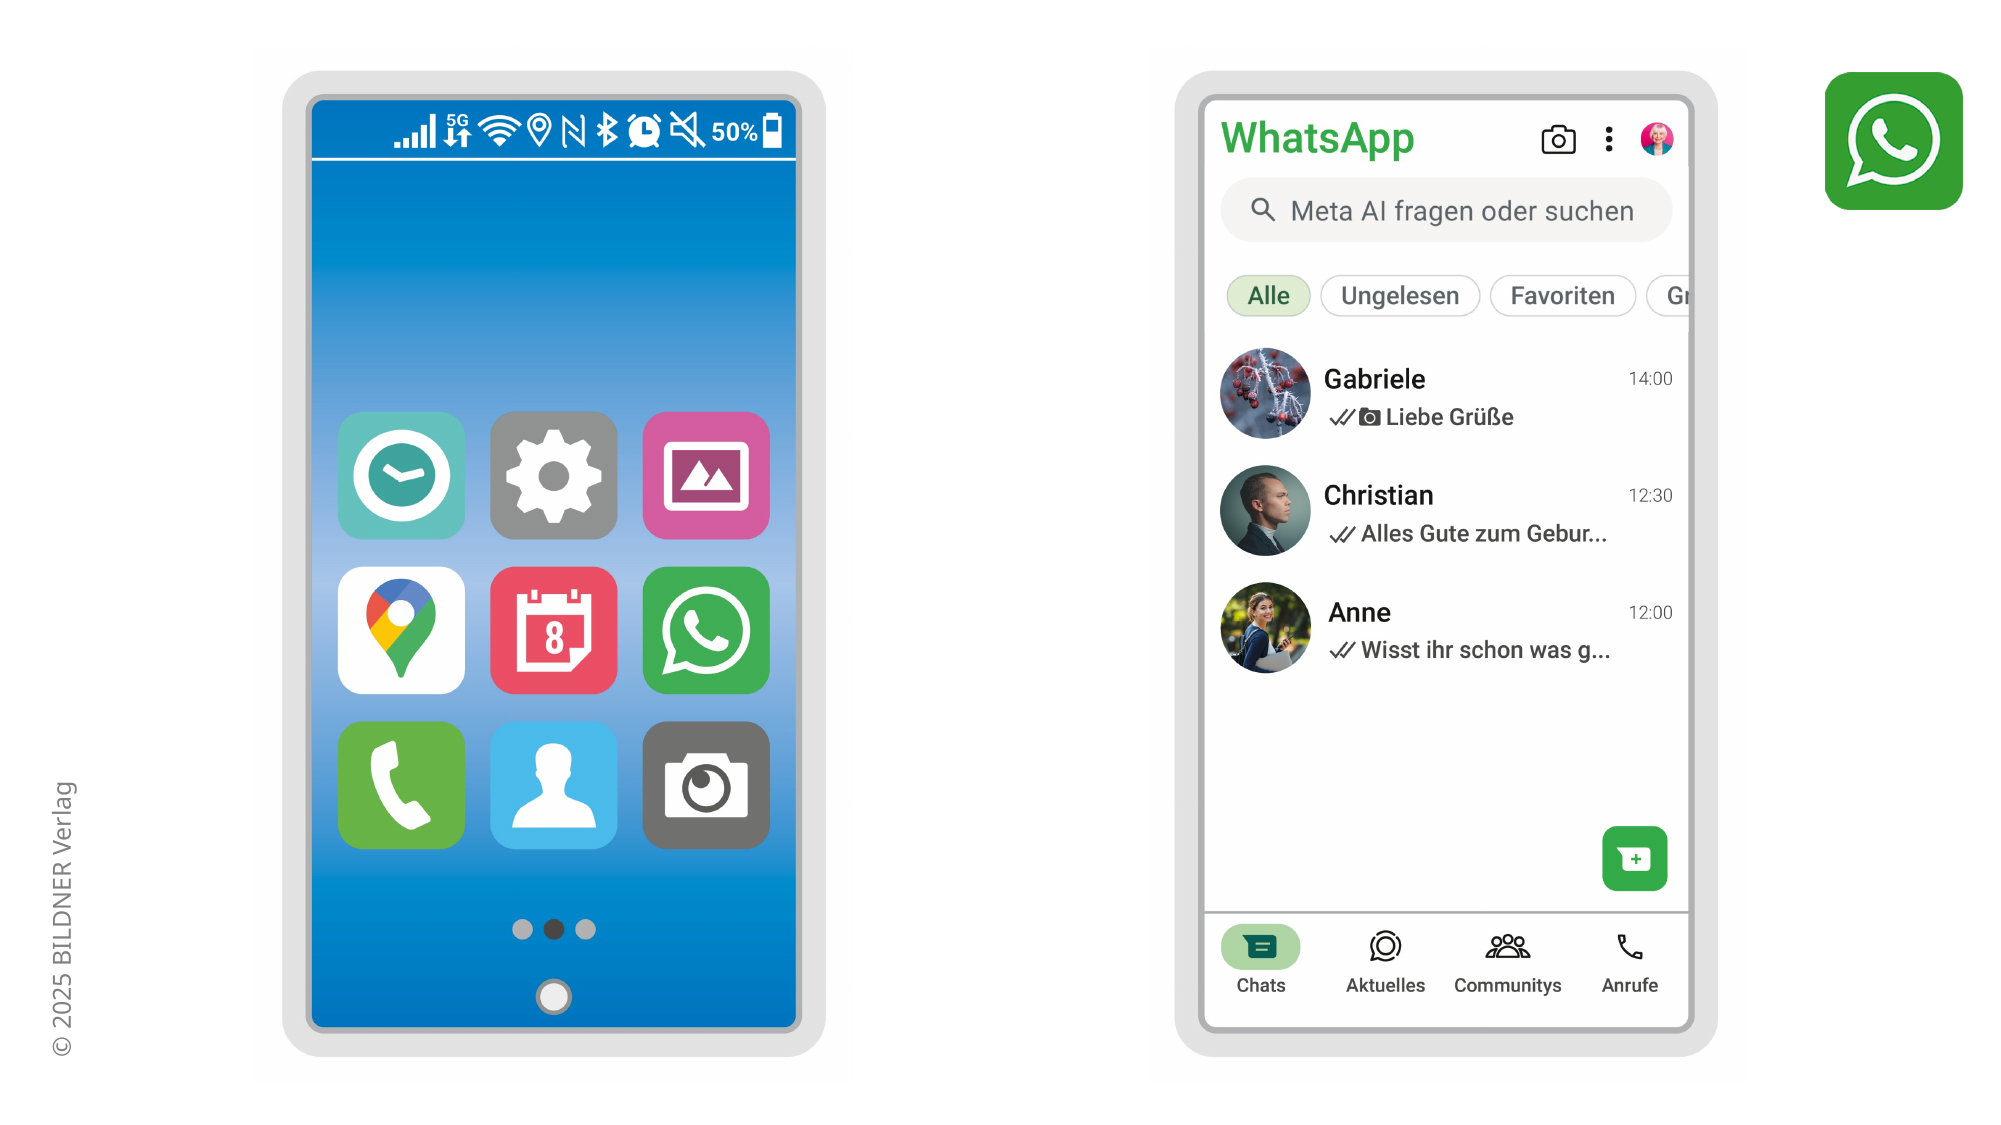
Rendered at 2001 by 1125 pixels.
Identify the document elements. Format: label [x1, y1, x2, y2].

picture [254, 43, 853, 1084]
picture [1825, 72, 1963, 210]
picture [1147, 43, 1746, 1084]
